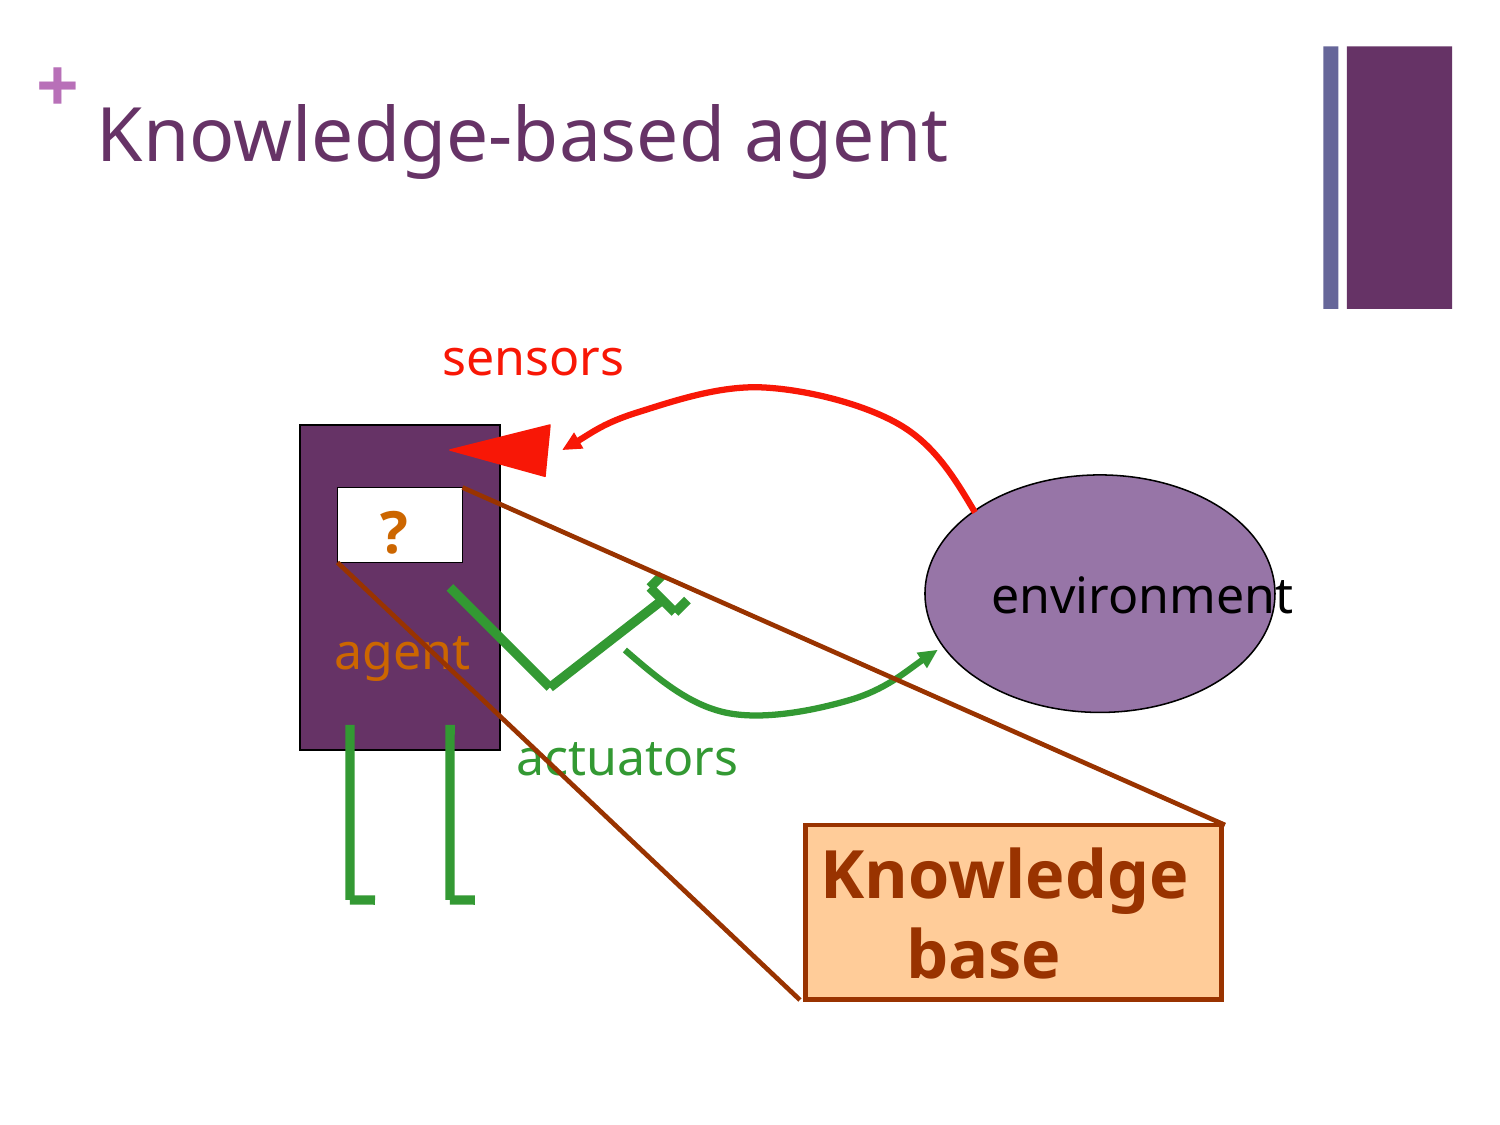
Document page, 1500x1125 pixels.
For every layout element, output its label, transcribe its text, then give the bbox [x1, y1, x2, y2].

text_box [349, 317, 746, 484]
title Knowledge-based agent [81, 79, 1322, 263]
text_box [753, 384, 1276, 722]
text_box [336, 486, 1228, 1006]
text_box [299, 424, 342, 751]
